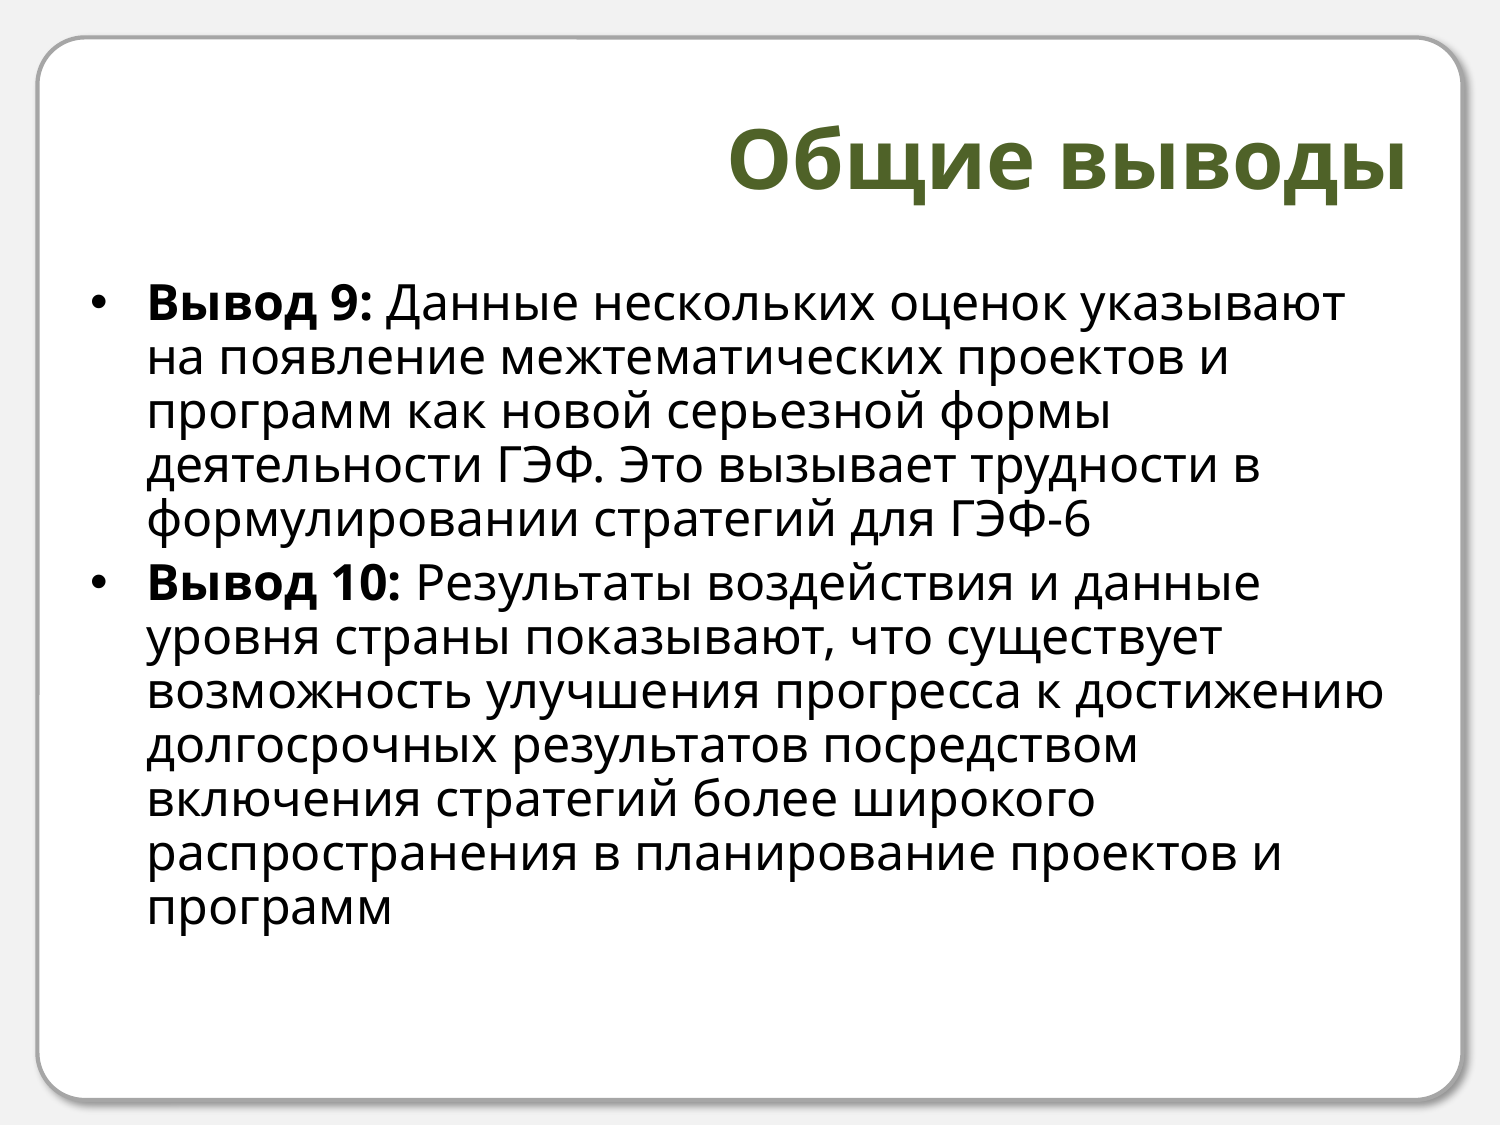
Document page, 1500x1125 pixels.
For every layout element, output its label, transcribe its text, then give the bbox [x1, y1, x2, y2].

list Вывод 9: Данные нескольких оценок указывают на появление межтематических проектов и программ как новой серьезной формы деятельности ГЭФ. Это вызывает трудности в формулировании стратегий для ГЭФ-6 Вывод 10: Результаты воздействия и данные уровня страны показывают, что существует возможность улучшения прогресса к достижению долгосрочных результатов посредством включения стратегий более широкого распространения в планирование проектов и программ [74, 269, 1426, 1013]
title Общие выводы [75, 62, 1425, 250]
